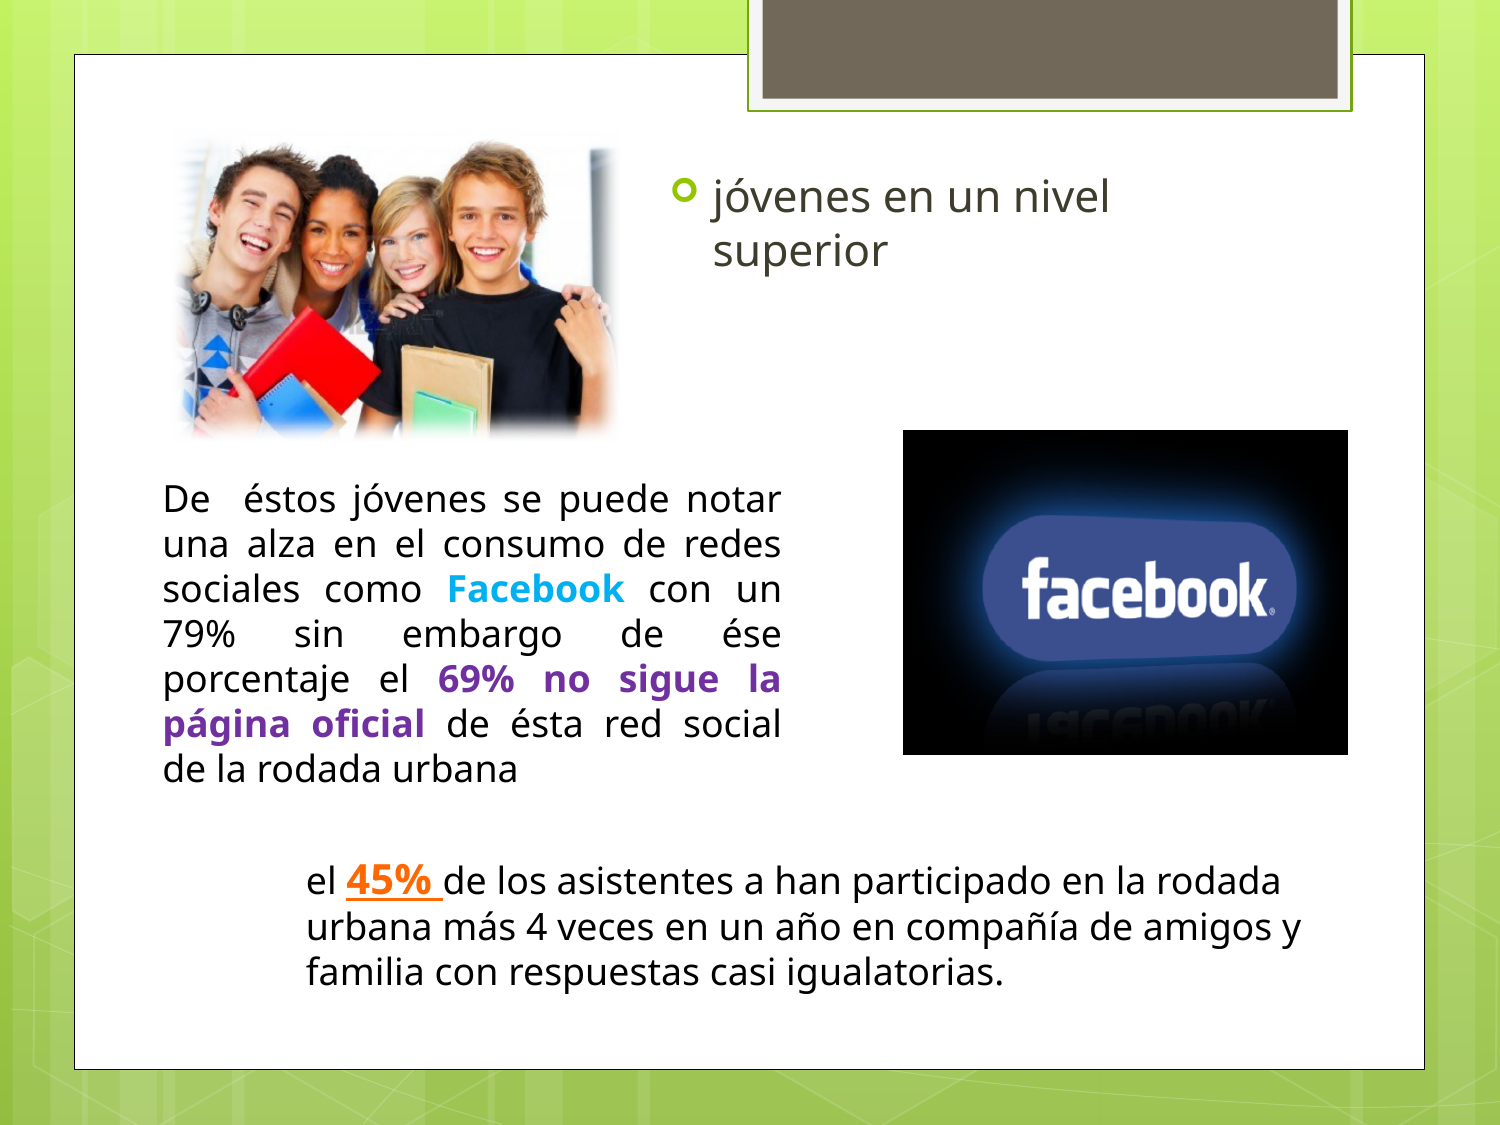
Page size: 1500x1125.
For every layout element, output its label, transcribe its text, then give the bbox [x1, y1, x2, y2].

picture [903, 430, 1348, 755]
text_box el 45% de los asistentes a han participado en la rodada urbana más 4 veces en un año en compañía de amigos y familia con respuestas casi igualatorias. [291, 846, 1350, 1046]
list jóvenes en un nivel superior [643, 160, 1199, 284]
text_box De éstos jóvenes se puede notar una alza en el consumo de redes sociales como Facebook con un 79% sin embargo de ése porcentaje el 69% no sigue la página oficial de ésta red social de la rodada urbana [147, 467, 798, 798]
picture [170, 128, 621, 443]
